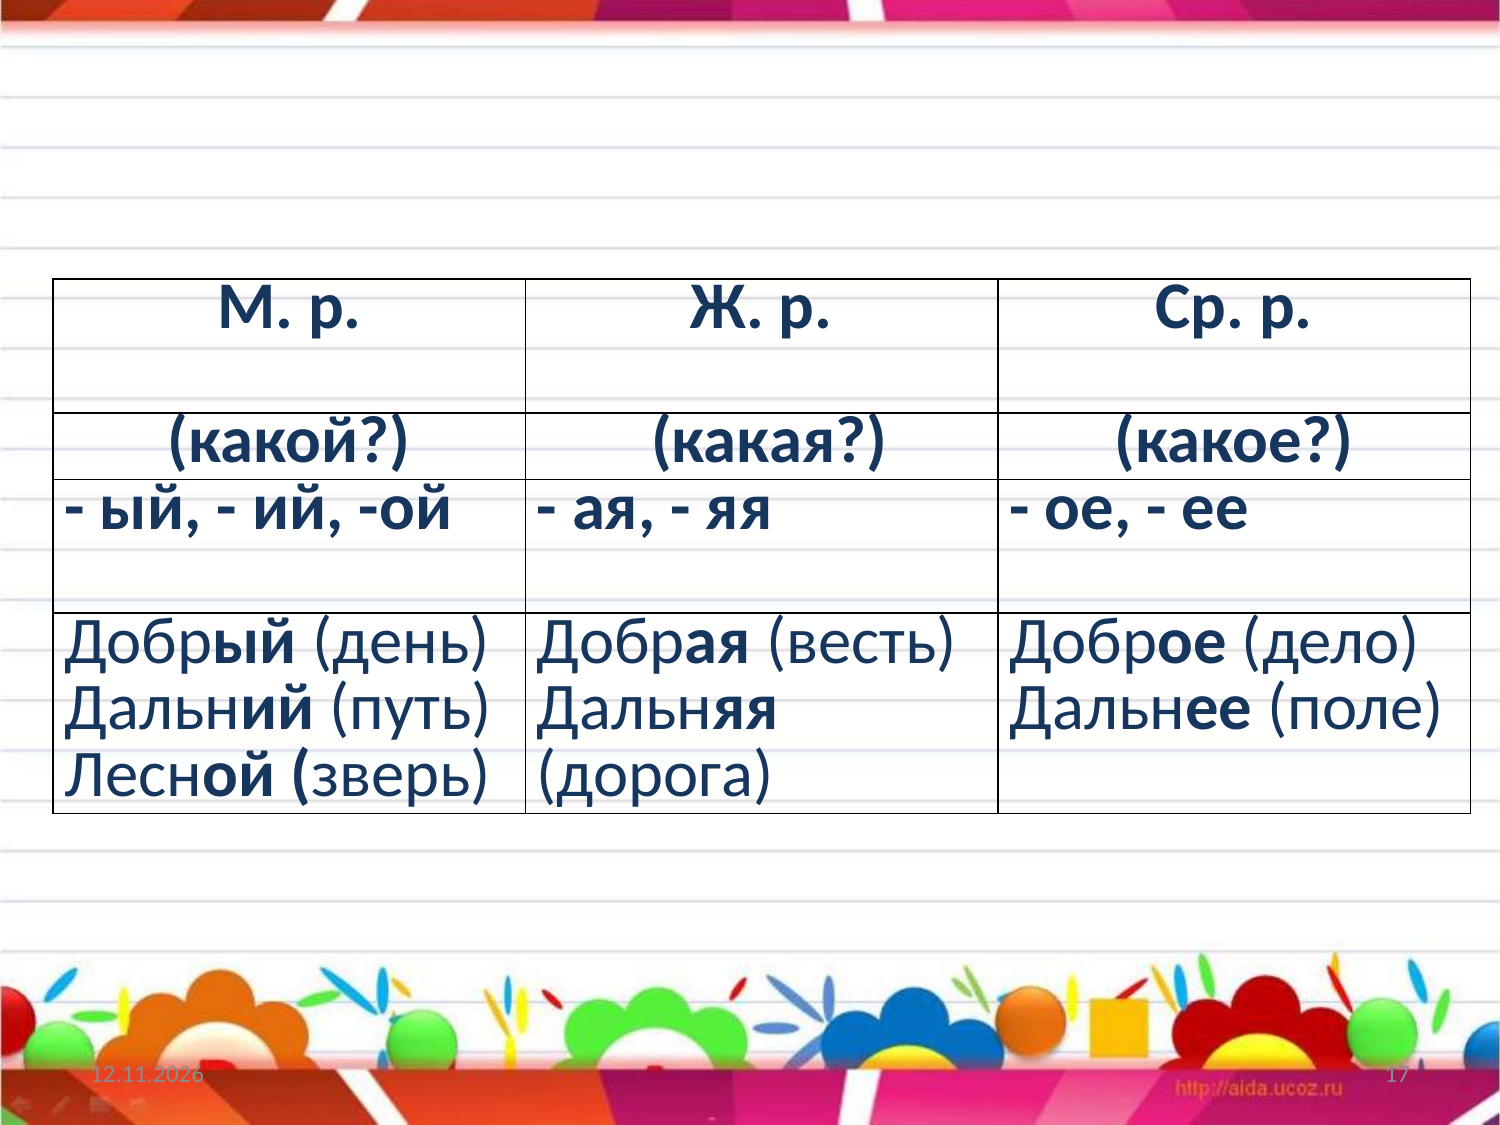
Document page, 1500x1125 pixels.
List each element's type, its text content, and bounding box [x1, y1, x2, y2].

table_header Ср. р. [999, 280, 1470, 412]
table_cell Добрая (весть) Дальняя (дорога) [526, 614, 997, 813]
table_header Ж. р. [526, 280, 997, 412]
slide_number 17 [1074, 1042, 1425, 1103]
table_header М. р. [54, 280, 525, 412]
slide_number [75, 1042, 425, 1103]
table_cell - ое, - ее [999, 480, 1470, 612]
table_cell - ый, - ий, -ой [54, 480, 525, 612]
table_cell Доброе (дело) Дальнее (поле) [999, 614, 1470, 813]
table_cell (какой?) [54, 414, 525, 479]
table_cell (какая?) [526, 414, 997, 479]
table_cell Добрый (день) Дальний (путь) Лесной (зверь) [54, 614, 525, 813]
picture [0, 0, 1500, 1125]
table_cell - ая, - яя [526, 480, 997, 612]
table_cell (какое?) [999, 414, 1470, 479]
